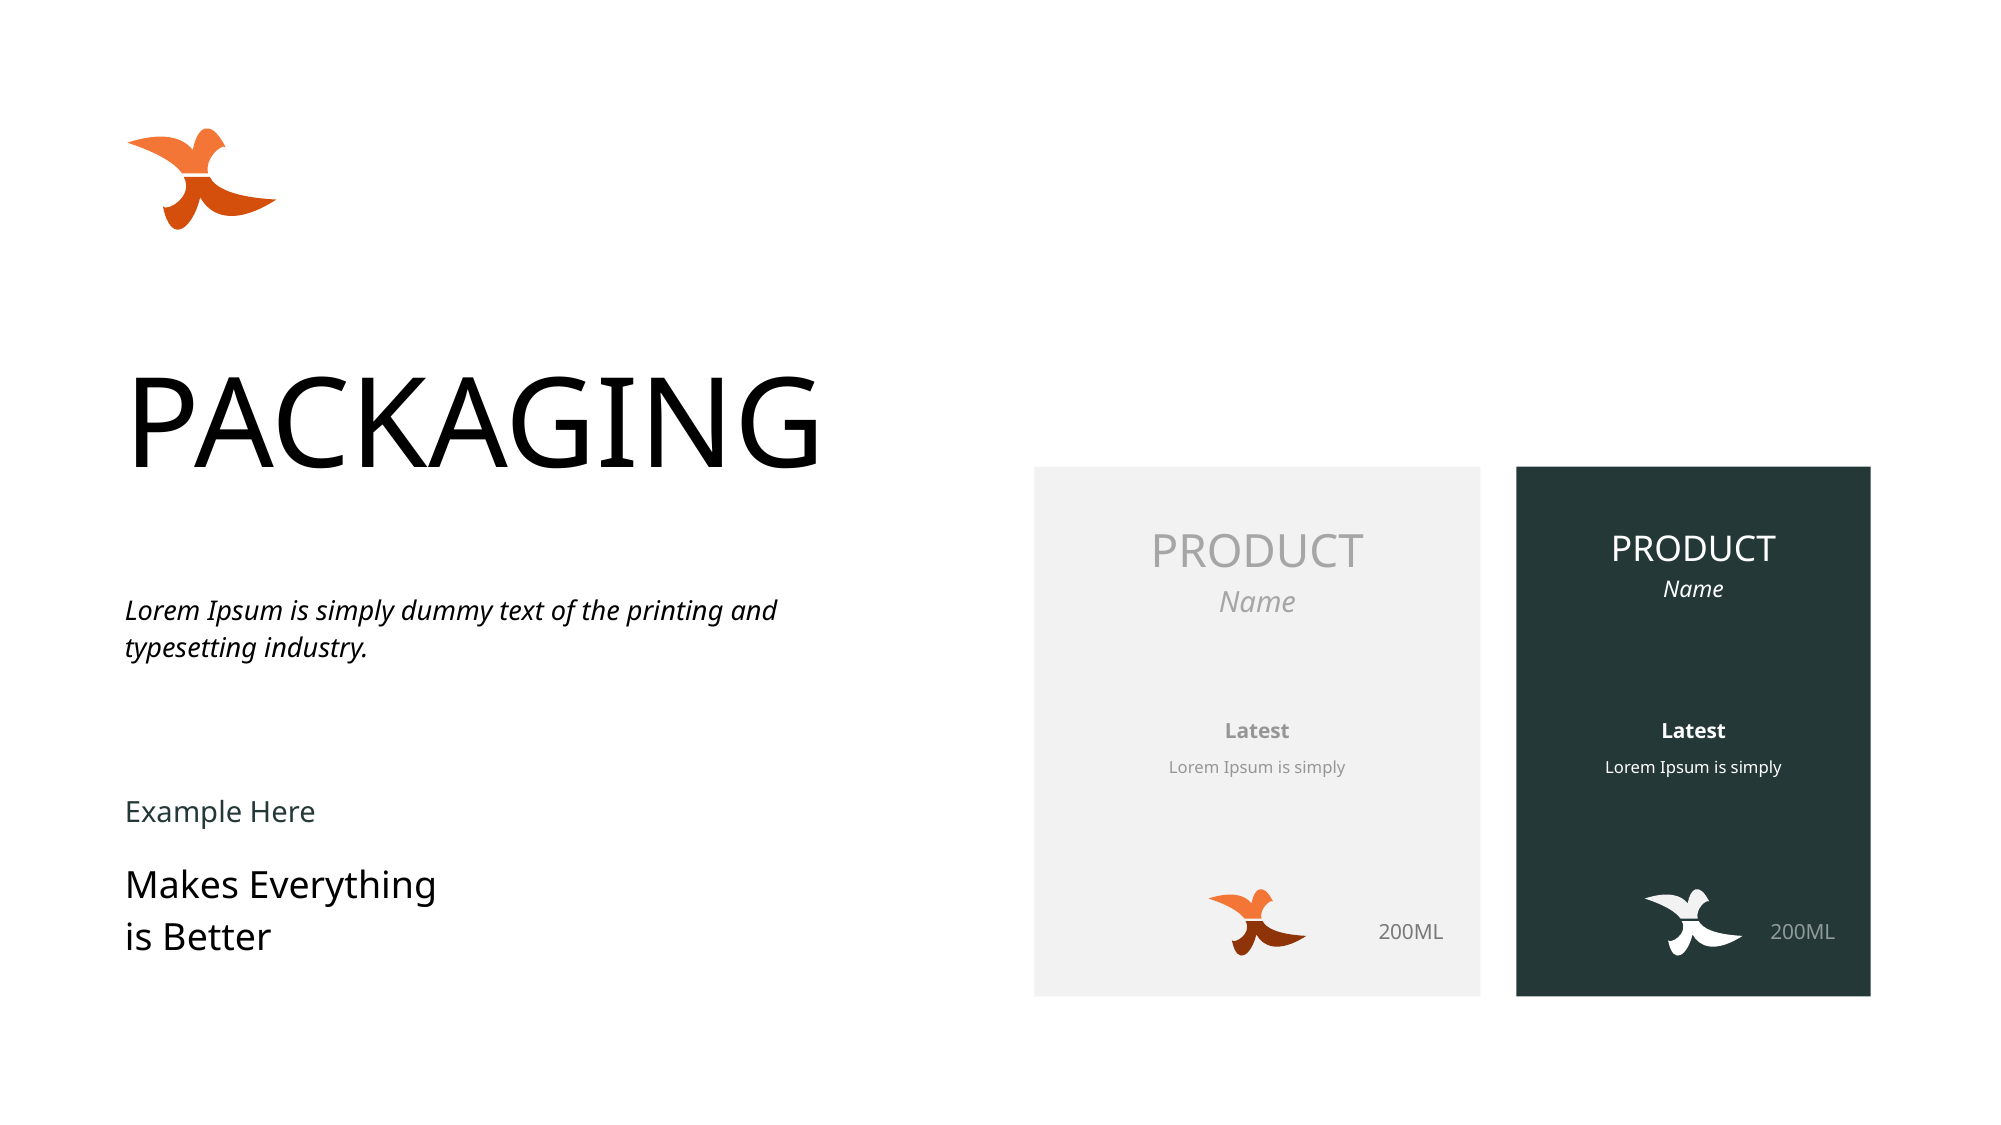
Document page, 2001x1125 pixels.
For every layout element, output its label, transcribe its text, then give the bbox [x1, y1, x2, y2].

text_box [1208, 889, 1274, 919]
text_box [127, 128, 226, 174]
text_box [1644, 889, 1710, 919]
text_box 200ML [1363, 910, 1480, 951]
text_box [1033, 466, 1481, 997]
text_box PACKAGING [110, 338, 1378, 500]
text_box Latest Lorem Ipsum is simply [1131, 702, 1384, 784]
text_box PRODUCT Name [1567, 527, 1820, 610]
text_box 200ML [1755, 910, 1872, 951]
text_box [1231, 921, 1307, 956]
text_box Makes Everything is Better [110, 846, 520, 966]
text_box [1515, 466, 1872, 997]
text_box [162, 176, 277, 230]
text_box [1668, 921, 1743, 956]
text_box Lorem Ipsum is simply dummy text of the printing and typesetting industry. [110, 580, 811, 671]
text_box Latest Lorem Ipsum is simply [1567, 702, 1820, 784]
text_box PRODUCT Name [1066, 527, 1448, 626]
text_box Example Here [110, 786, 371, 836]
